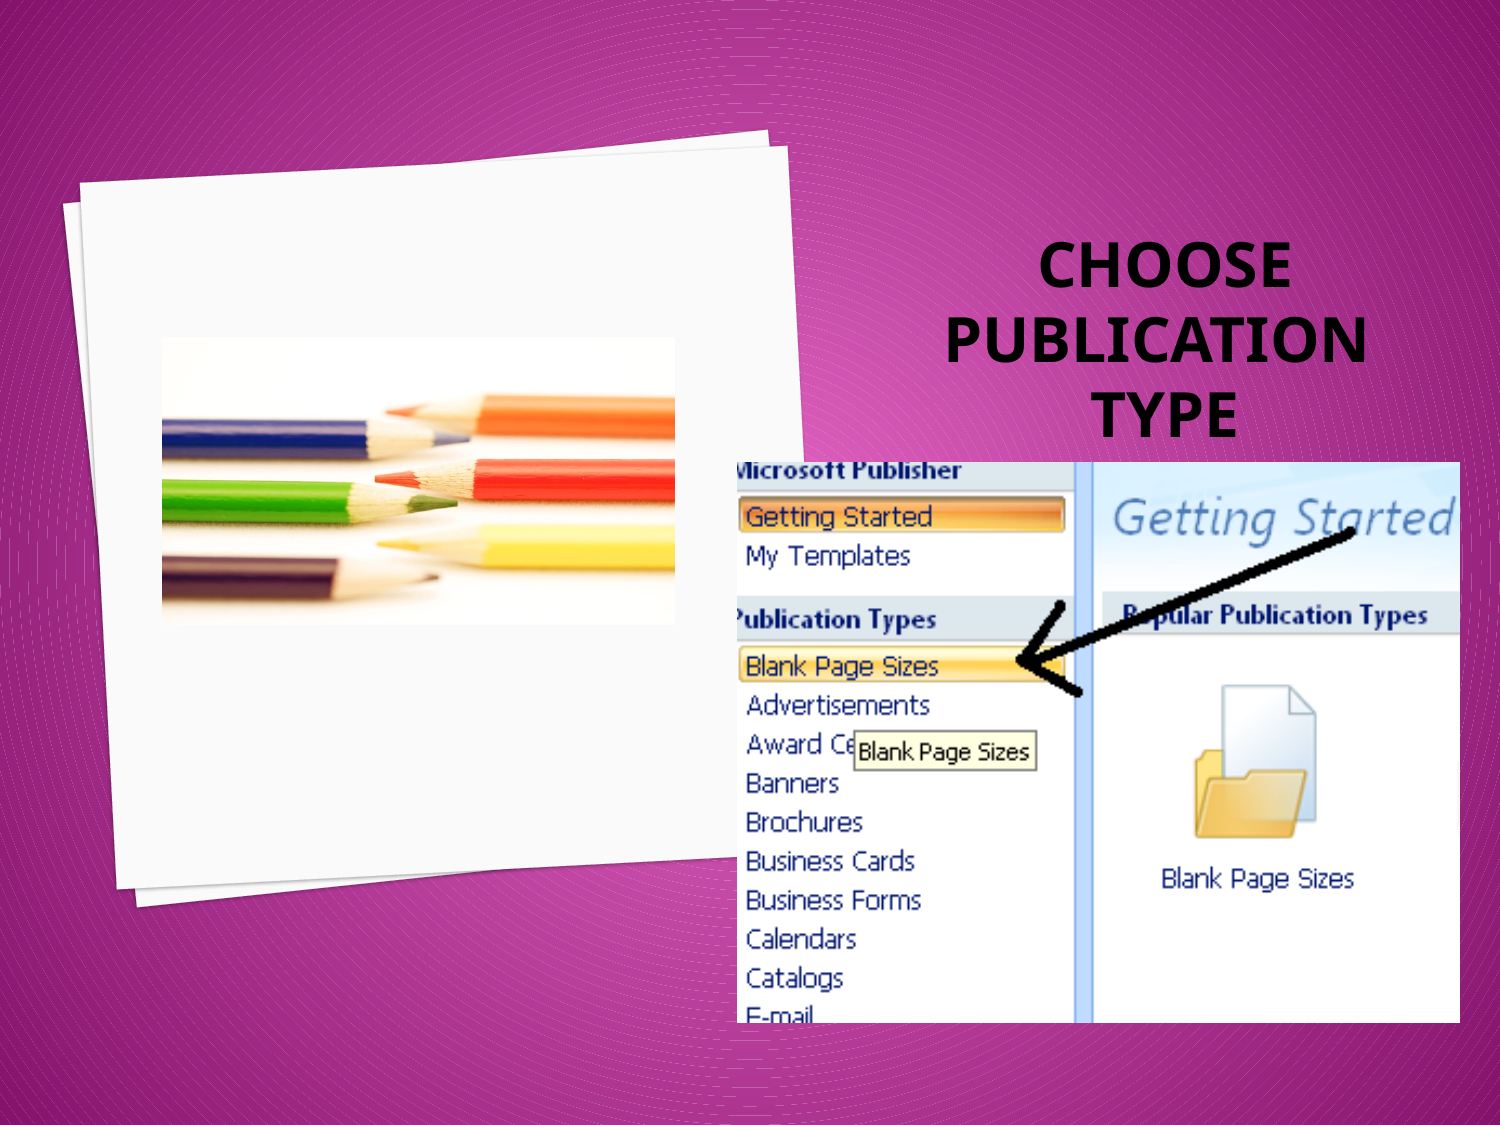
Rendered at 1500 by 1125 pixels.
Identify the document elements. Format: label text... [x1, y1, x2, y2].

picture [736, 462, 1460, 1023]
title Choose publication type [884, 187, 1447, 460]
picture [162, 336, 676, 626]
